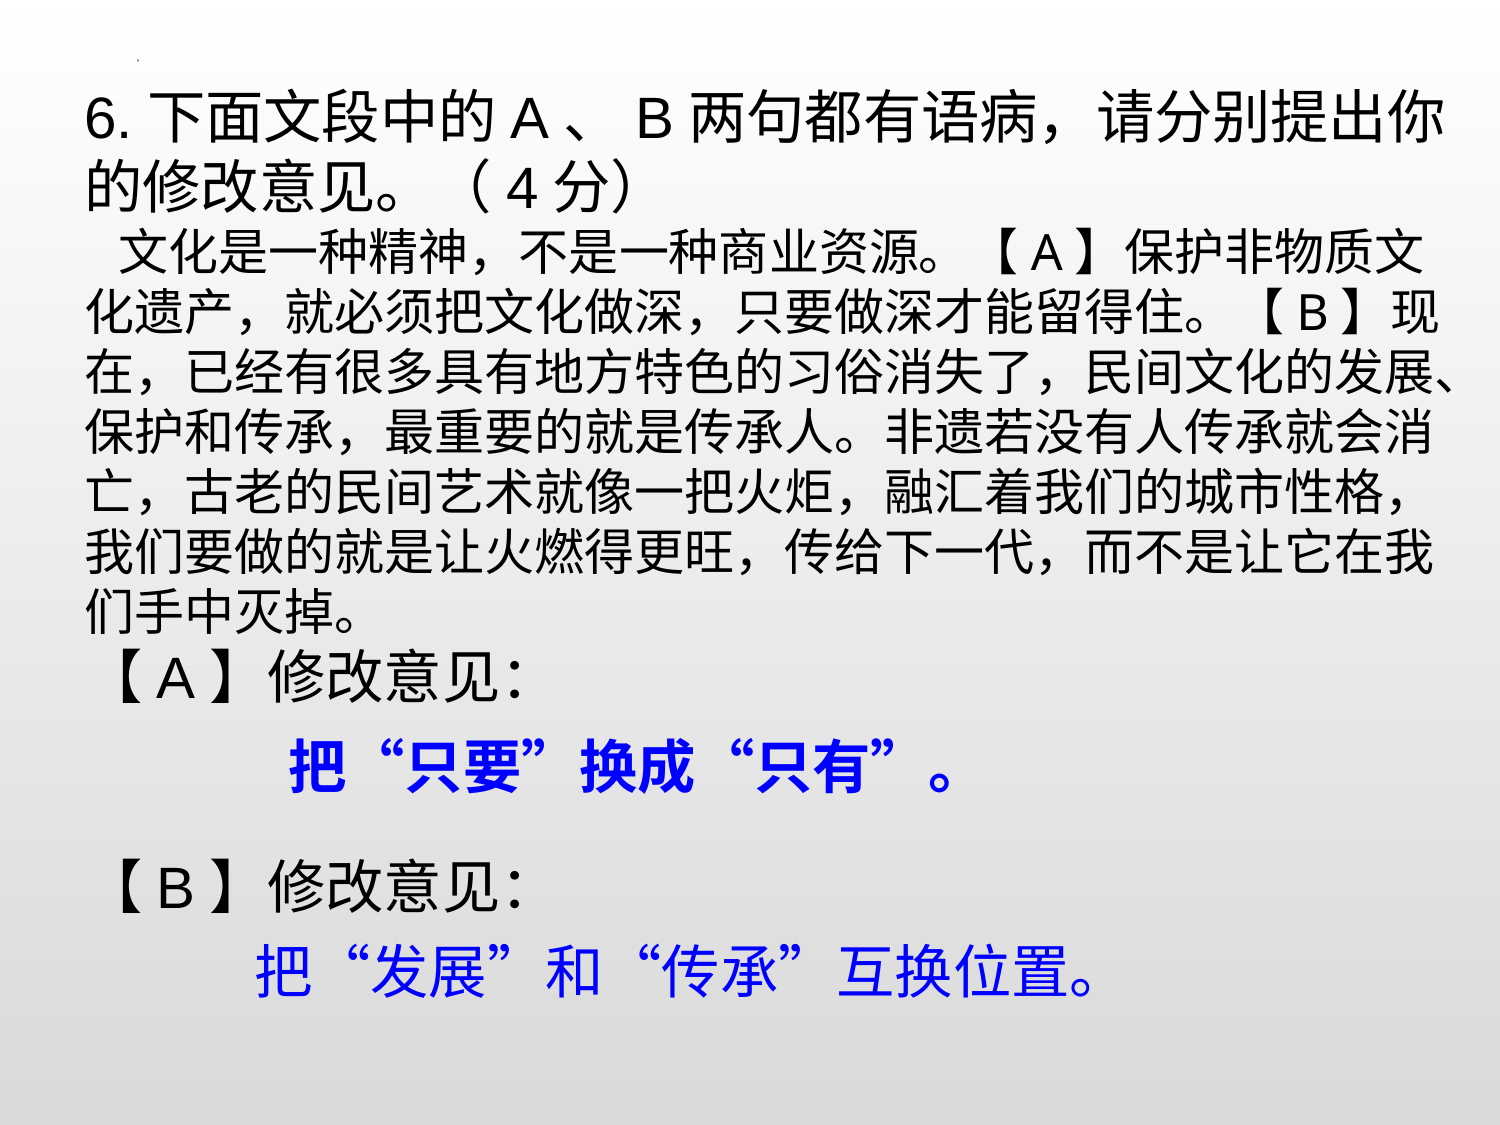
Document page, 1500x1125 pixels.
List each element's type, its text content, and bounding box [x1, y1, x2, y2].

text_box 把“发展”和“传承”互换位置。 [239, 927, 1275, 1013]
text_box 把“只要”换成“只有”。 [273, 722, 1342, 808]
text_box 6.下面文段中的A、B两句都有语病，请分别提出你的修改意见。（4分） 文化是一种精神，不是一种商业资源。【A】保护非物质文化遗产，就必须把文化做深，只要做深才能留得住。【B】现在，已经有很多具有地方特色的习俗消失了，民间文化的发展、保护和传承，最重要的就是传承人。非遗若没有人传承就会消亡，古老的民间艺术就像一把火炬，融汇着我们的城市性格，我们要做的就是让火燃得更旺，传给下一代，而不是让它在我们手中灭掉。 【A】修改意见： 【B】修改意见： [69, 73, 1479, 928]
